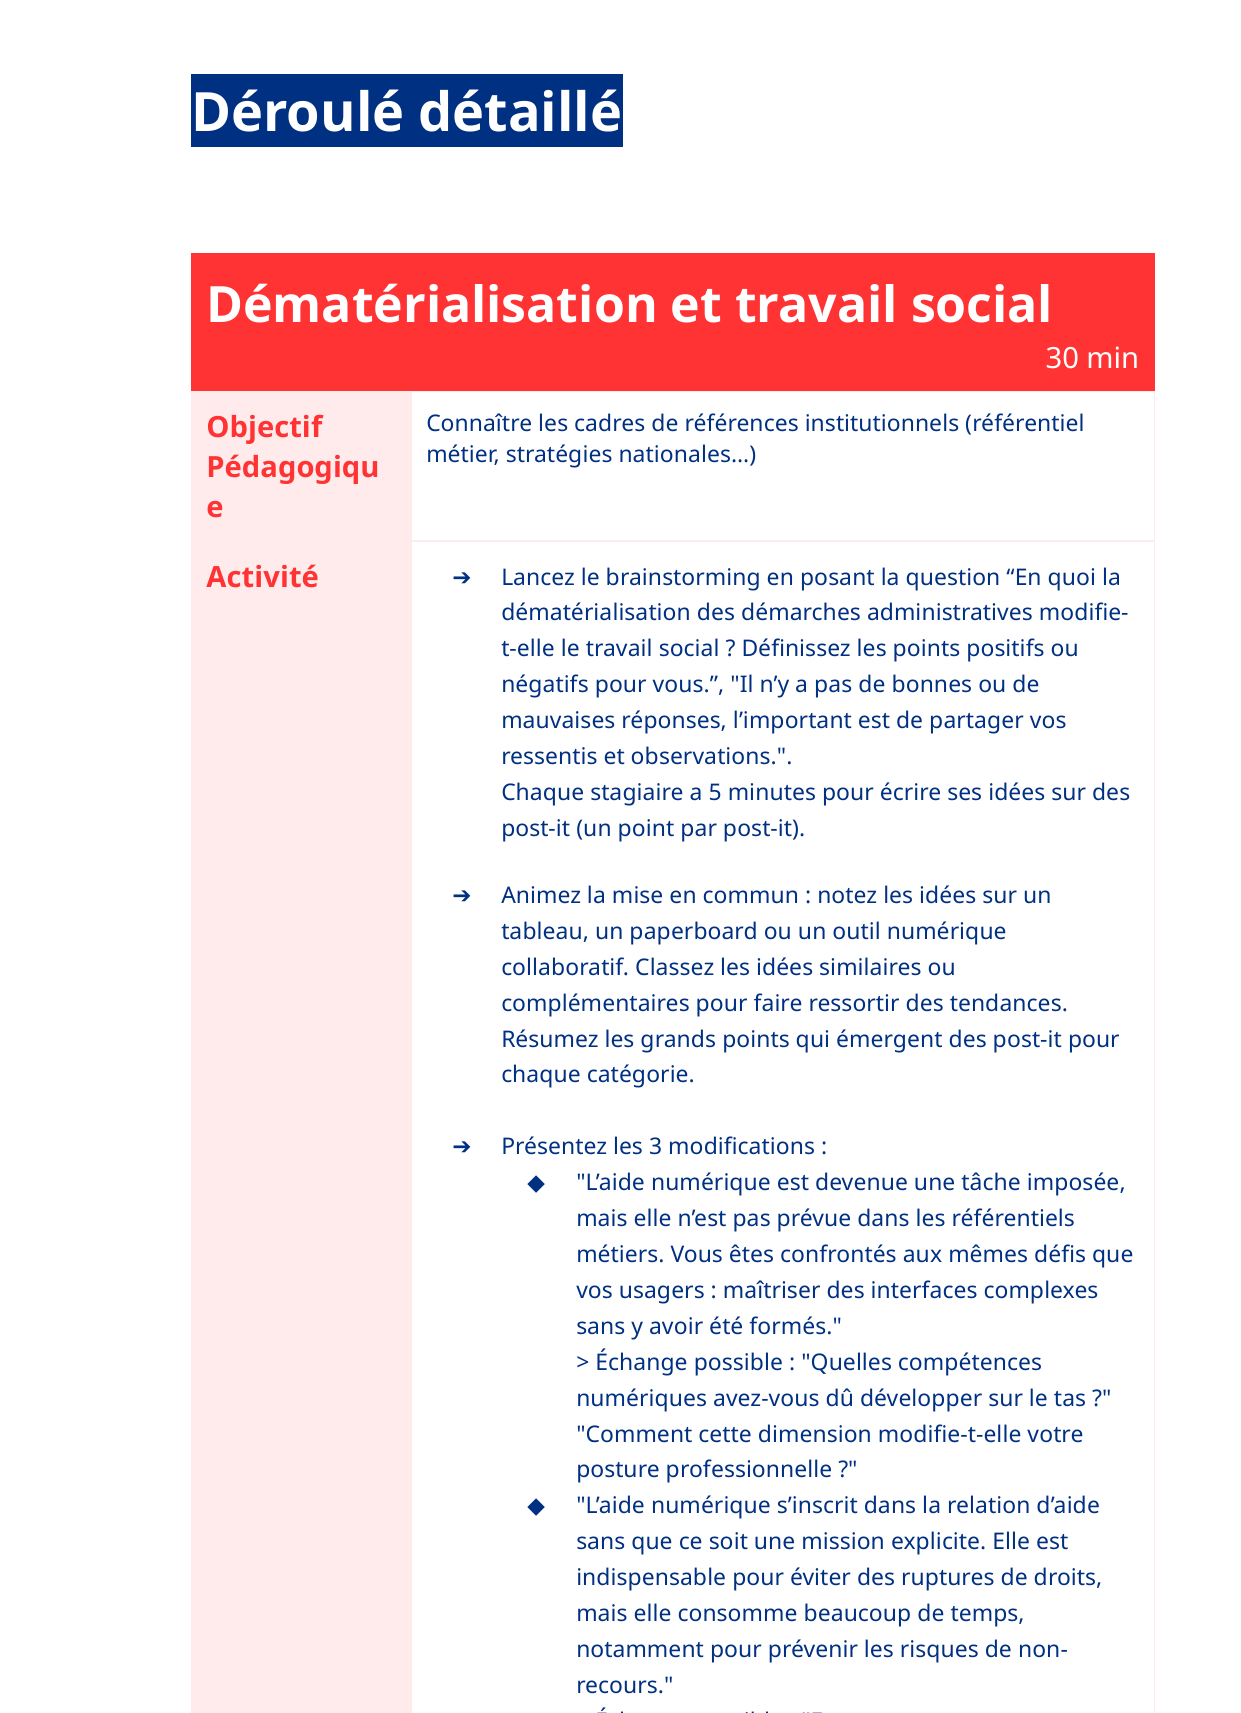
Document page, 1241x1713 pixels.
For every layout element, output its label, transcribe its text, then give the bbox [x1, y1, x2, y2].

table_cell Objectif Pédagogique [192, 392, 411, 540]
table_header Dématérialisation et travail social 30 min [192, 254, 1154, 391]
text_box Déroulé détaillé [185, 71, 1241, 148]
table_cell Activité [192, 542, 411, 1713]
table_cell Lancez le brainstorming en posant la question “En quoi la dématérialisation des démarches administratives modifie-t-elle le travail social ? Définissez les points positifs ou négatifs pour vous.”, "Il n’y a pas de bonnes ou de mauvaises réponses, l’important est de partager vos ressentis et observations.". Chaque stagiaire a 5 minutes pour écrire ses idées sur des post-it (un point par post-it). Animez la mise en commun : notez les idées sur un tableau, un paperboard ou un outil numérique collaboratif. Classez les idées similaires ou complémentaires pour faire ressortir des tendances. Résumez les grands points qui émergent des post-it pour chaque catégorie. Présentez les 3 modifications : "L’aide numérique est devenue une tâche imposée, mais elle n’est pas prévue dans les référentiels métiers. Vous êtes confrontés aux mêmes défis que vos usagers : maîtriser des interfaces complexes sans y avoir été formés." > Échange possible : "Quelles compétences numériques avez-vous dû développer sur le tas ?" "Comment cette dimension modifie-t-elle votre posture professionnelle ?" "L’aide numérique s’inscrit dans la relation d’aide sans que ce soit une mission explicite. Elle est indispensable pour éviter des ruptures de droits, mais elle consomme beaucoup de temps, notamment pour prévenir les risques de non-recours." > Échange possible : "Est-ce que vous avez l’impression que cette aide numérique empiète sur vos autres missions ?" "Quels outils ou pratiques vous aideraient à rendre cette aide moins chronophage ?" "Les professionnels sont souvent confrontés à des tensions entre différentes postures : faire à la place de l’usager, faire avec lui ou le laisser faire. [412, 542, 1154, 1713]
table_cell Connaître les cadres de références institutionnels (référentiel métier, stratégies nationales…) [412, 392, 1154, 540]
